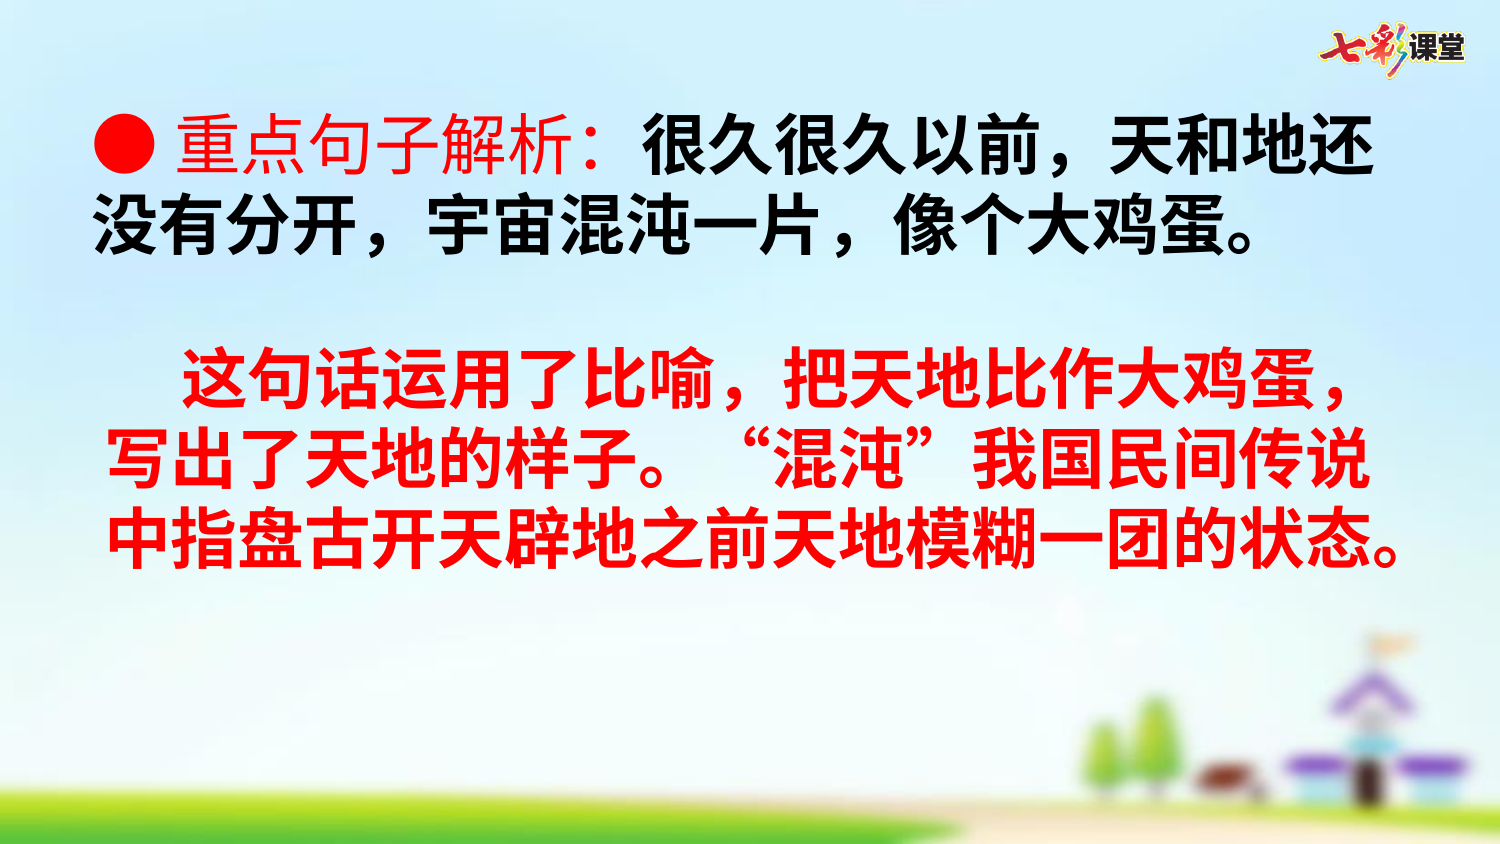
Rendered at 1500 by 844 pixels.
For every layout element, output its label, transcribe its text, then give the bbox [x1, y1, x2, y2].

picture [0, 0, 1500, 844]
text_box ●重点句子解析：很久很久以前，天和地还没有分开，宇宙混沌一片，像个大鸡蛋。 [76, 95, 1441, 271]
text_box 这句话运用了比喻，把天地比作大鸡蛋，写出了天地的样子。“混沌”我国民间传说中指盘古开天辟地之前天地模糊一团的状态。 [89, 329, 1441, 585]
